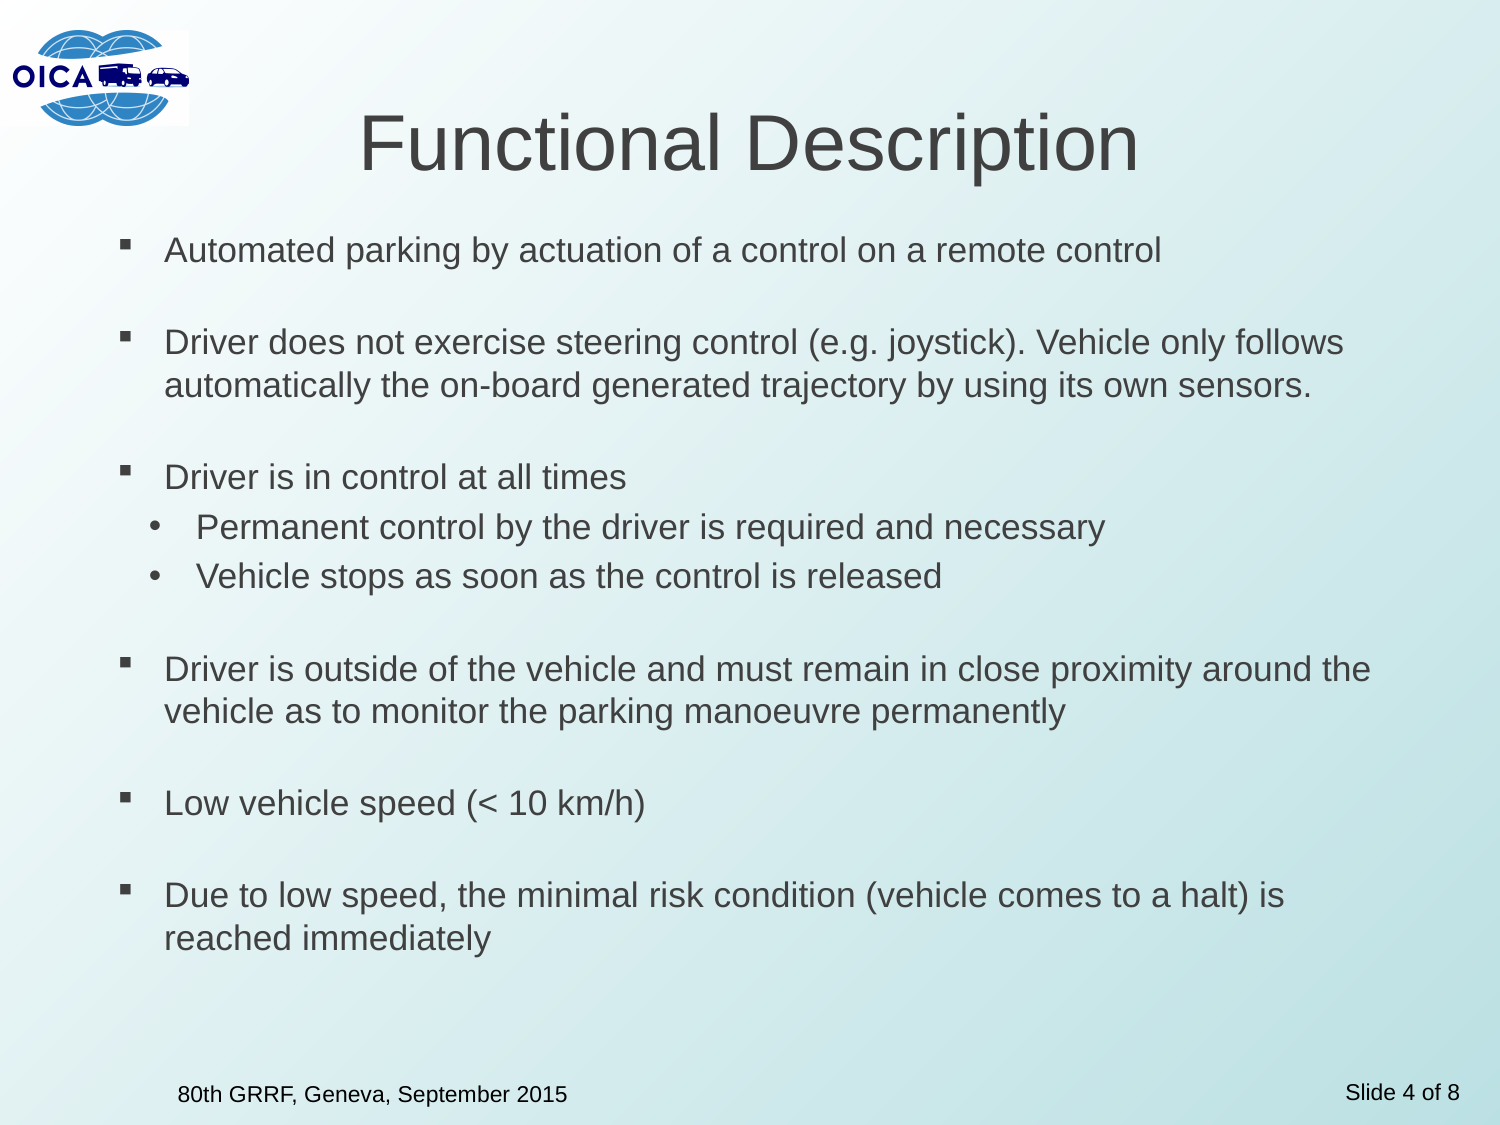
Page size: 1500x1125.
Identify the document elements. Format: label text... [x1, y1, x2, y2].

title Functional Description [74, 44, 1426, 219]
list Automated parking by actuation of a control on a remote control Driver does not exercise steering control (e.g. joystick). Vehicle only follows automatically the on-board generated trajectory by using its own sensors. Driver is in control at all times Permanent control by the driver is required and necessary Vehicle stops as soon as the control is released Driver is outside of the vehicle and must remain in close proximity around the vehicle as to monitor the parking manoeuvre permanently Low vehicle speed (< 10 km/h) Due to low speed, the minimal risk condition (vehicle comes to a halt) is reached immediately [58, 219, 1436, 1000]
footer Slide 4 of 8 [1316, 1070, 1489, 1125]
footer 80th GRRF, Geneva, September 2015 [41, 1071, 705, 1118]
picture [0, 30, 189, 126]
